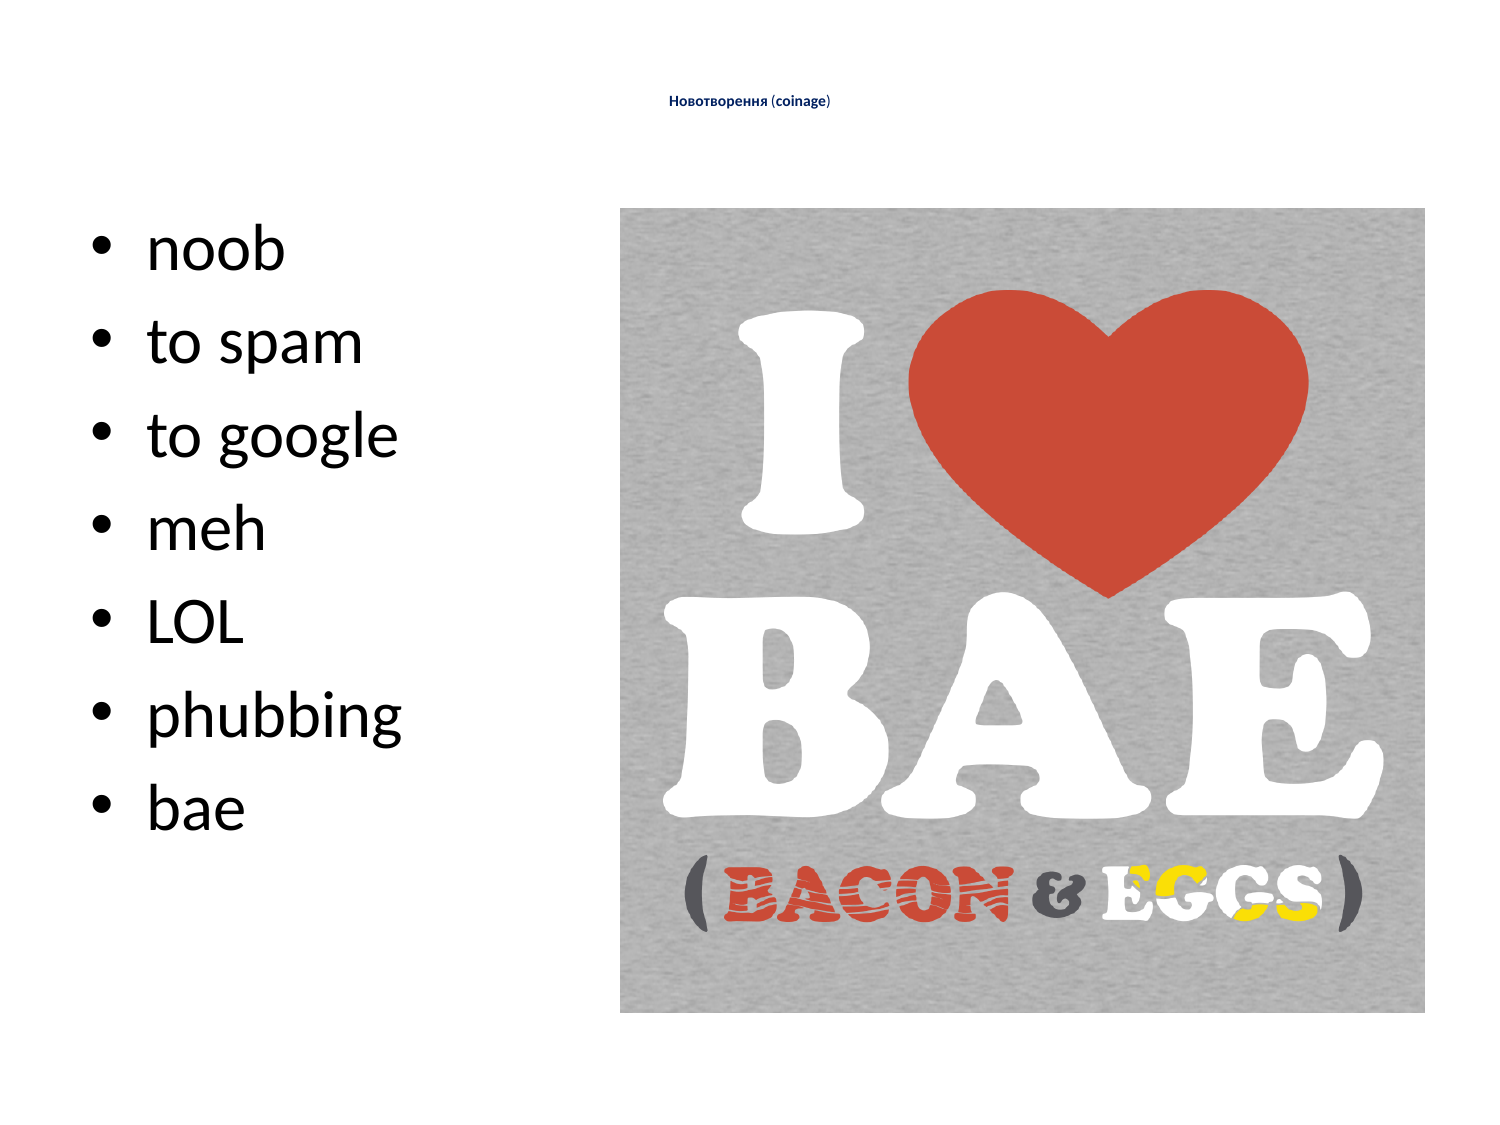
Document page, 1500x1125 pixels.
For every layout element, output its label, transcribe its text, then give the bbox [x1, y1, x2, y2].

list noob to spam to google meh LOL phubbing bae [75, 196, 1425, 1005]
title Новотворення (coinage) [75, 45, 1425, 149]
picture [619, 207, 1425, 1013]
